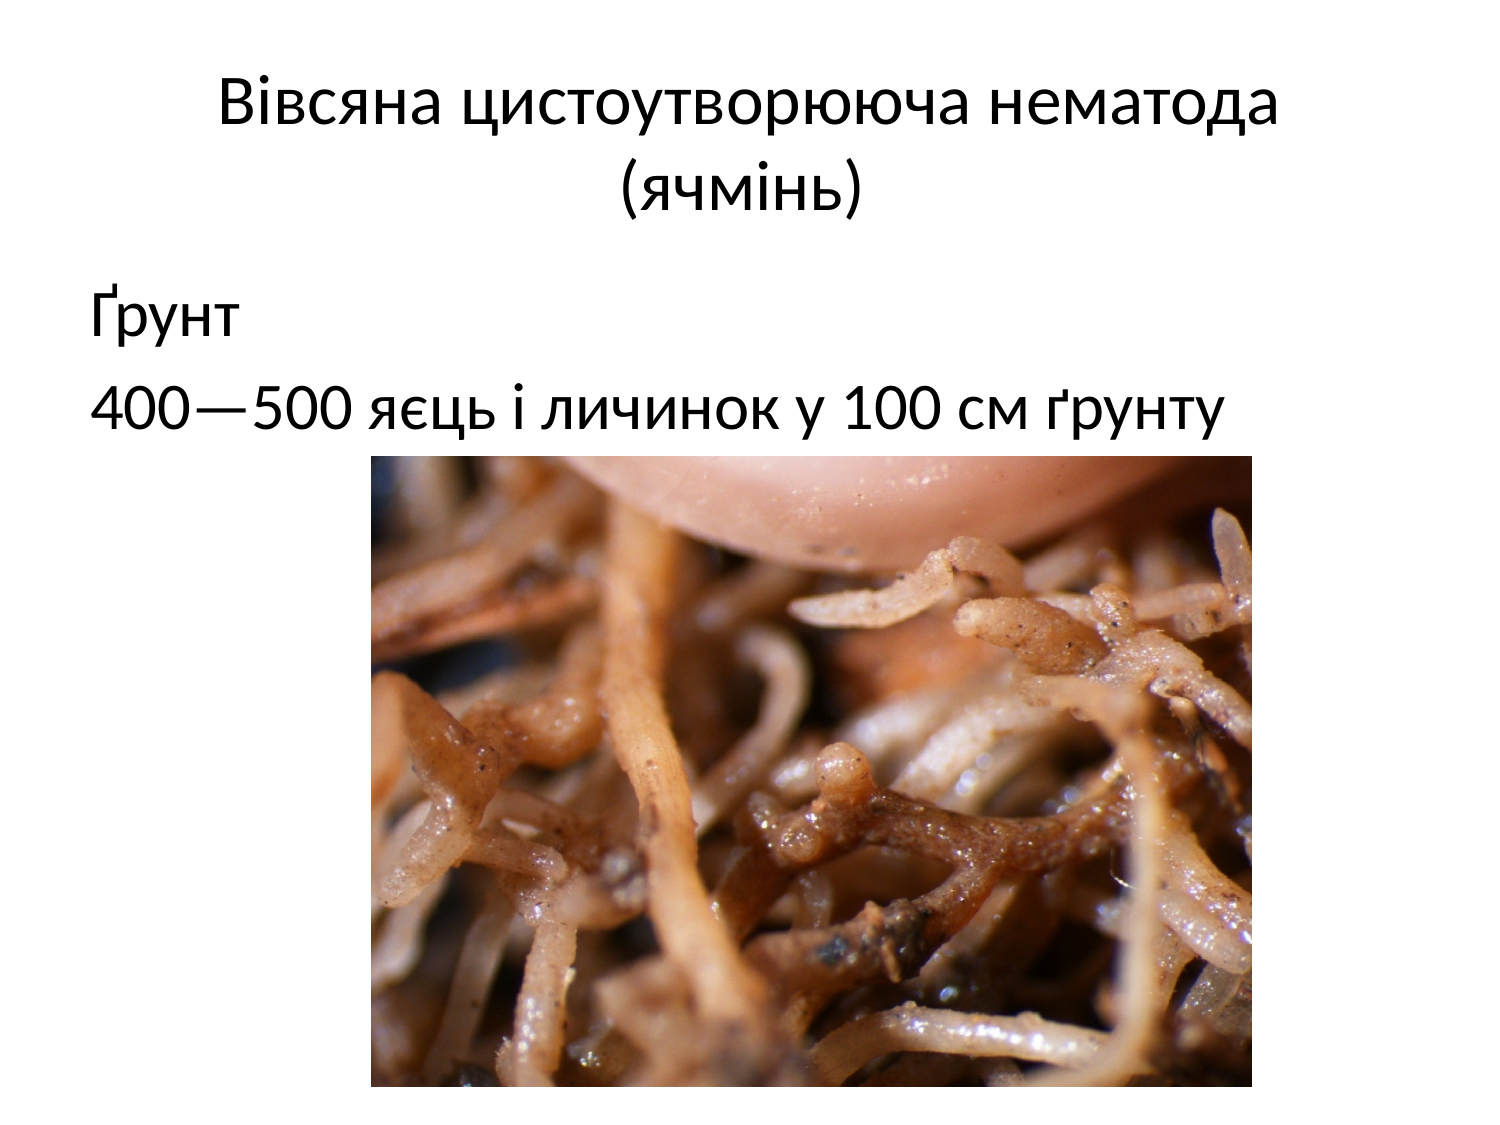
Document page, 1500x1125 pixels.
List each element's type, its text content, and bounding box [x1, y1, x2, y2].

list Ґрунт 400—500 яєць і личинок у 100 см ґрунту [75, 262, 1425, 1005]
picture [371, 455, 1252, 1087]
title Вівсяна цистоутворююча нематода (ячмінь) [75, 45, 1425, 233]
